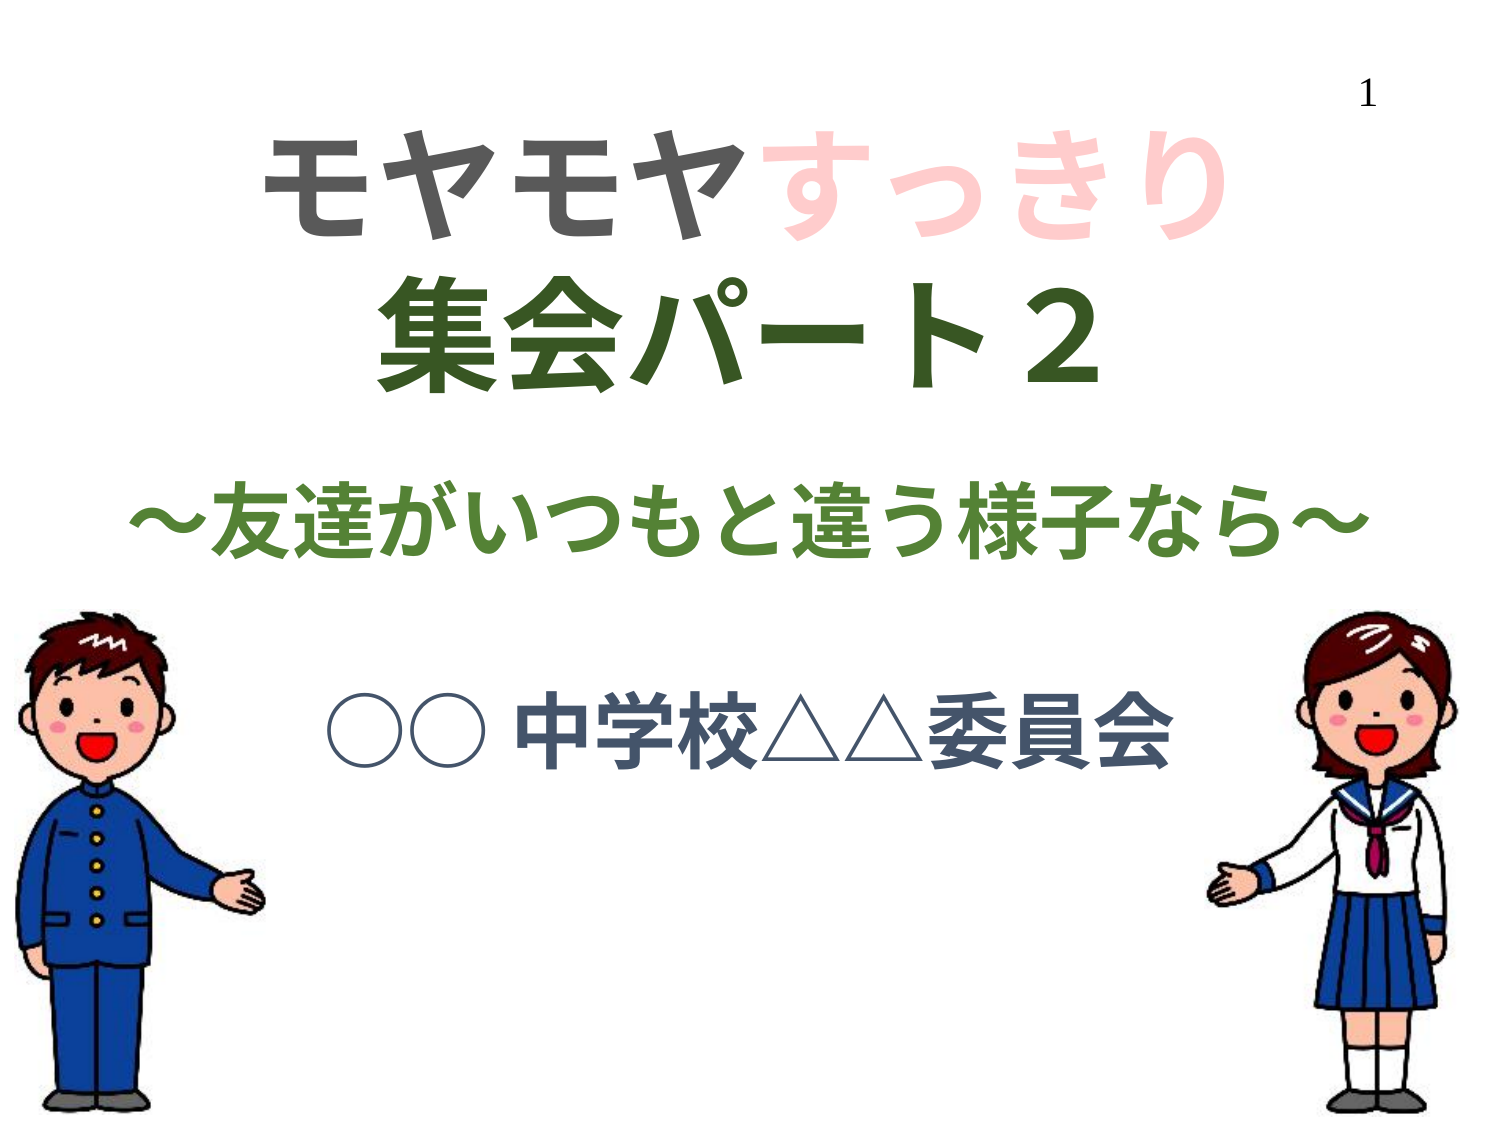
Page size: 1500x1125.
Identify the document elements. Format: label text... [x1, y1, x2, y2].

picture [1204, 609, 1460, 1117]
text_box モヤモヤすっきり 集会パート２ [41, 100, 1460, 415]
slide_number 1 [1056, 59, 1394, 100]
picture [14, 609, 269, 1115]
text_box ～友達がいつもと違う様子なら～ ○○中学校△△委員会 [123, 462, 1376, 831]
